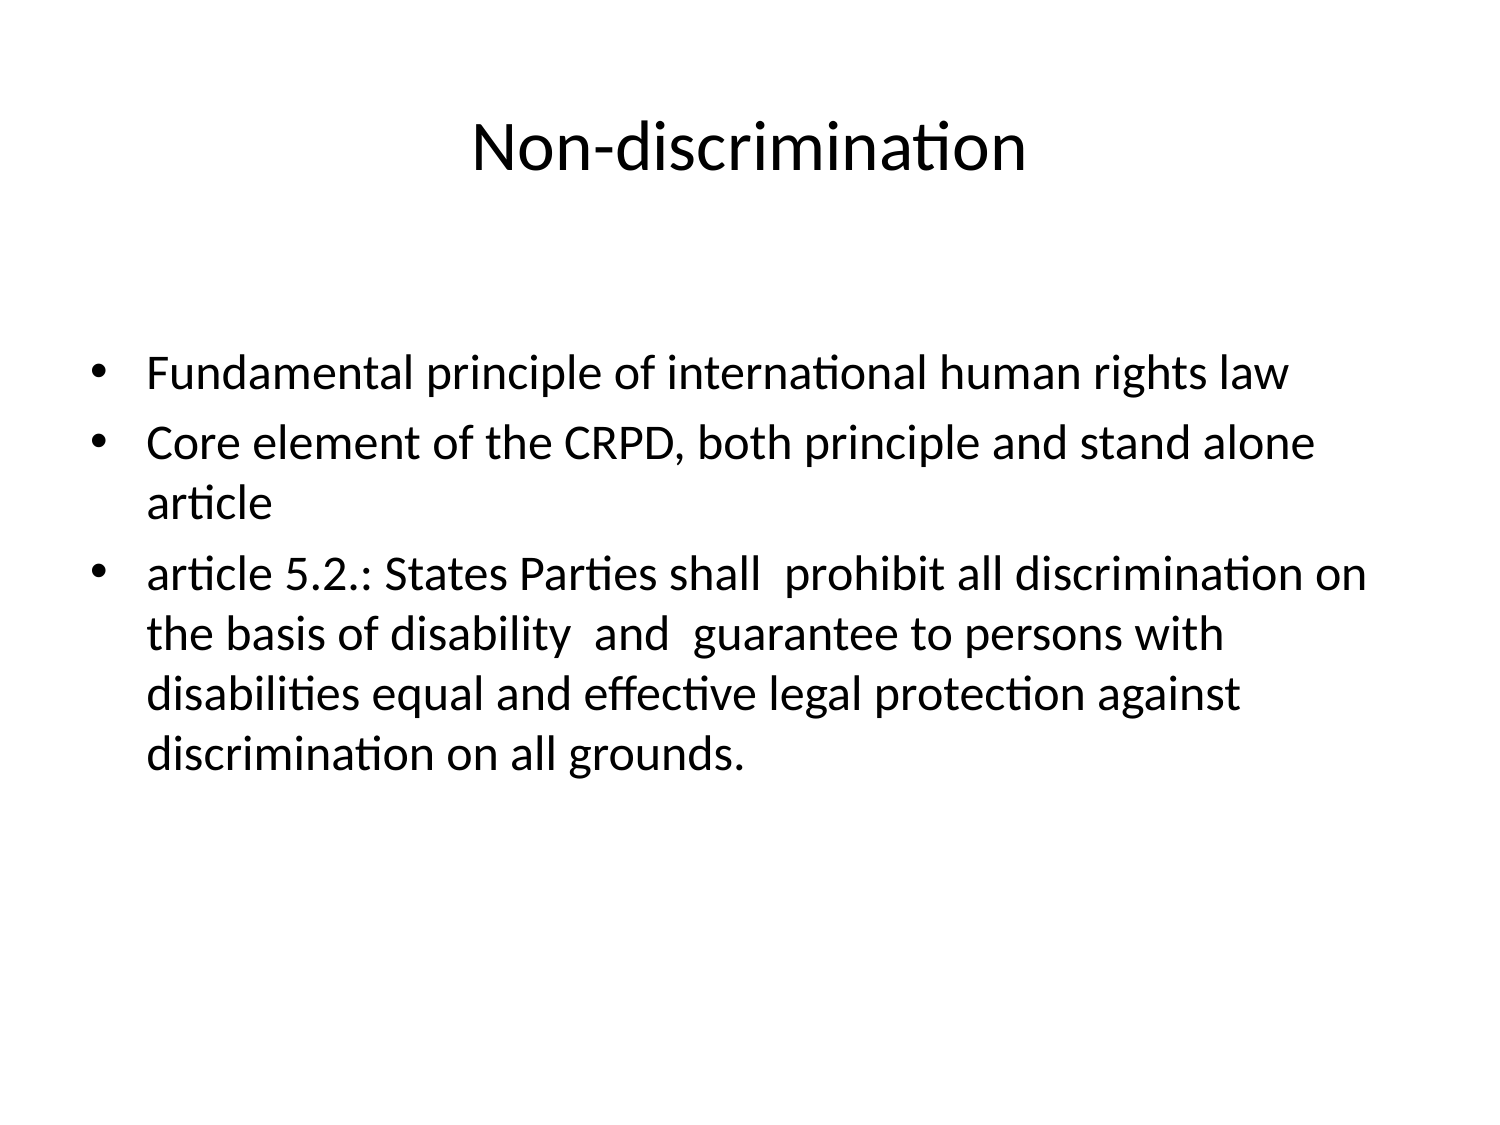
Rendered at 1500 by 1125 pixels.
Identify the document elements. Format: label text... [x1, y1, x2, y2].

list Fundamental principle of international human rights law Core element of the CRPD, both principle and stand alone article article 5.2.: States Parties shall prohibit all discrimination on the basis of disability and guarantee to persons with disabilities equal and effective legal protection against discrimination on all grounds. [75, 262, 1425, 1005]
title Non-discrimination [75, 4, 1425, 193]
